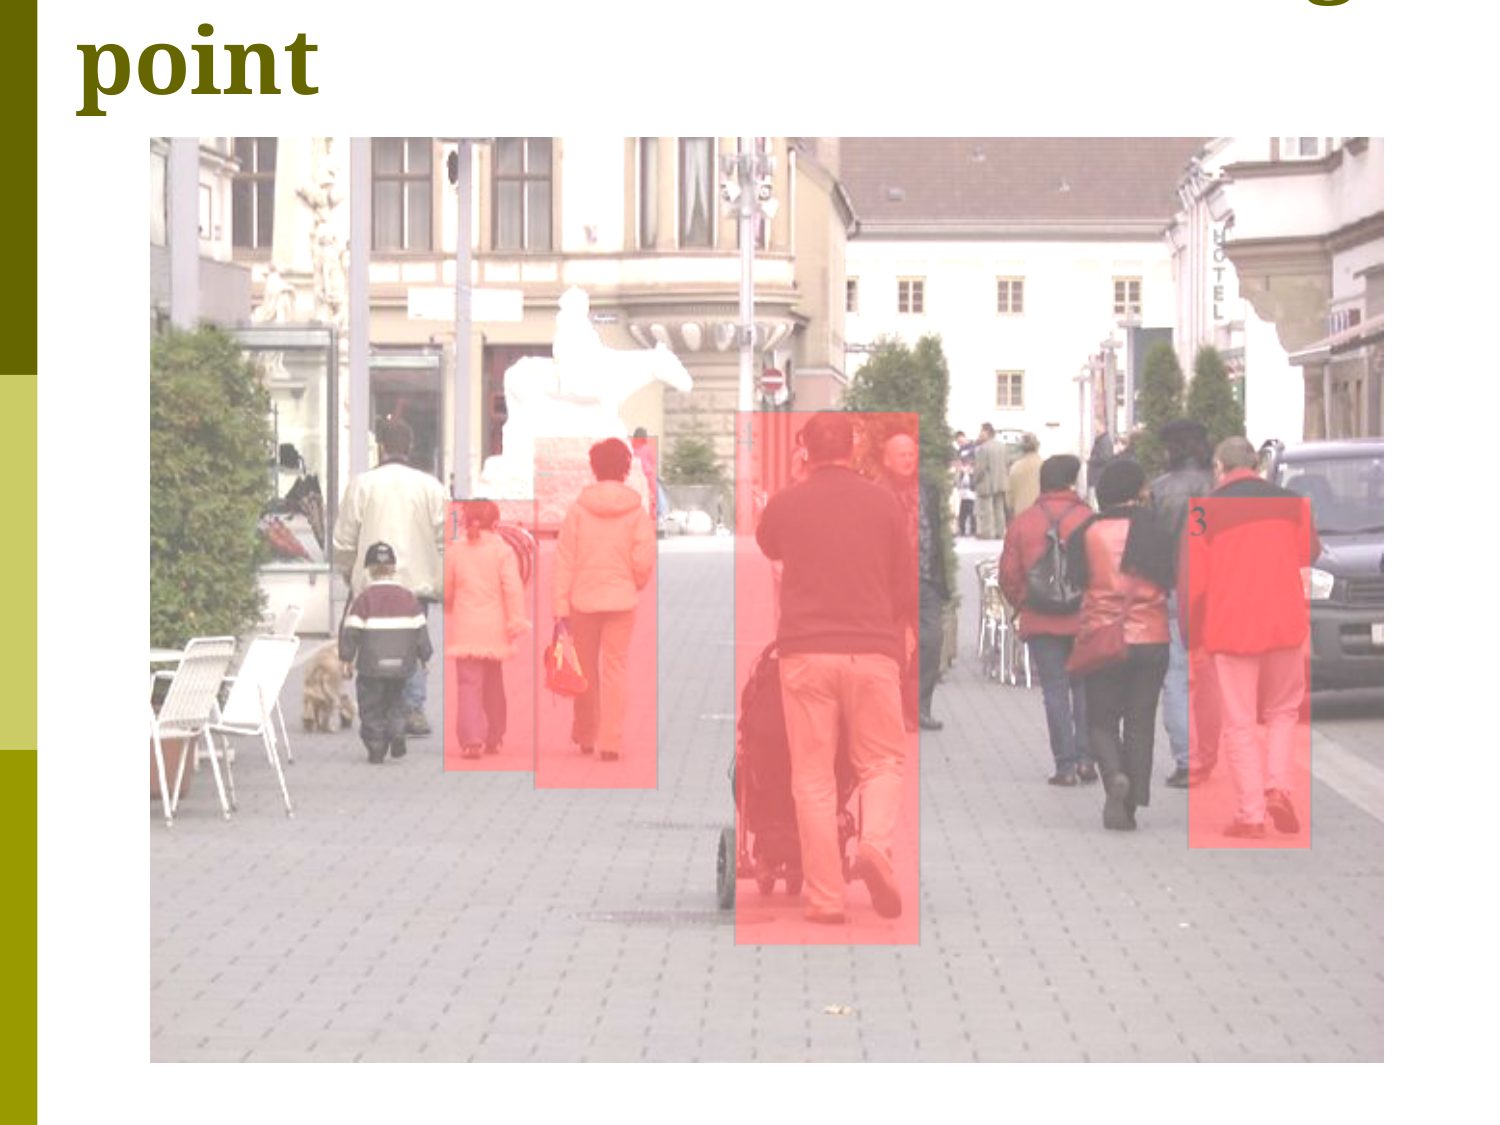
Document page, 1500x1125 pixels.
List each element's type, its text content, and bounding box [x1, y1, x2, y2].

title Human Detection – Starting point [74, 12, 1426, 113]
picture [149, 137, 1384, 1063]
